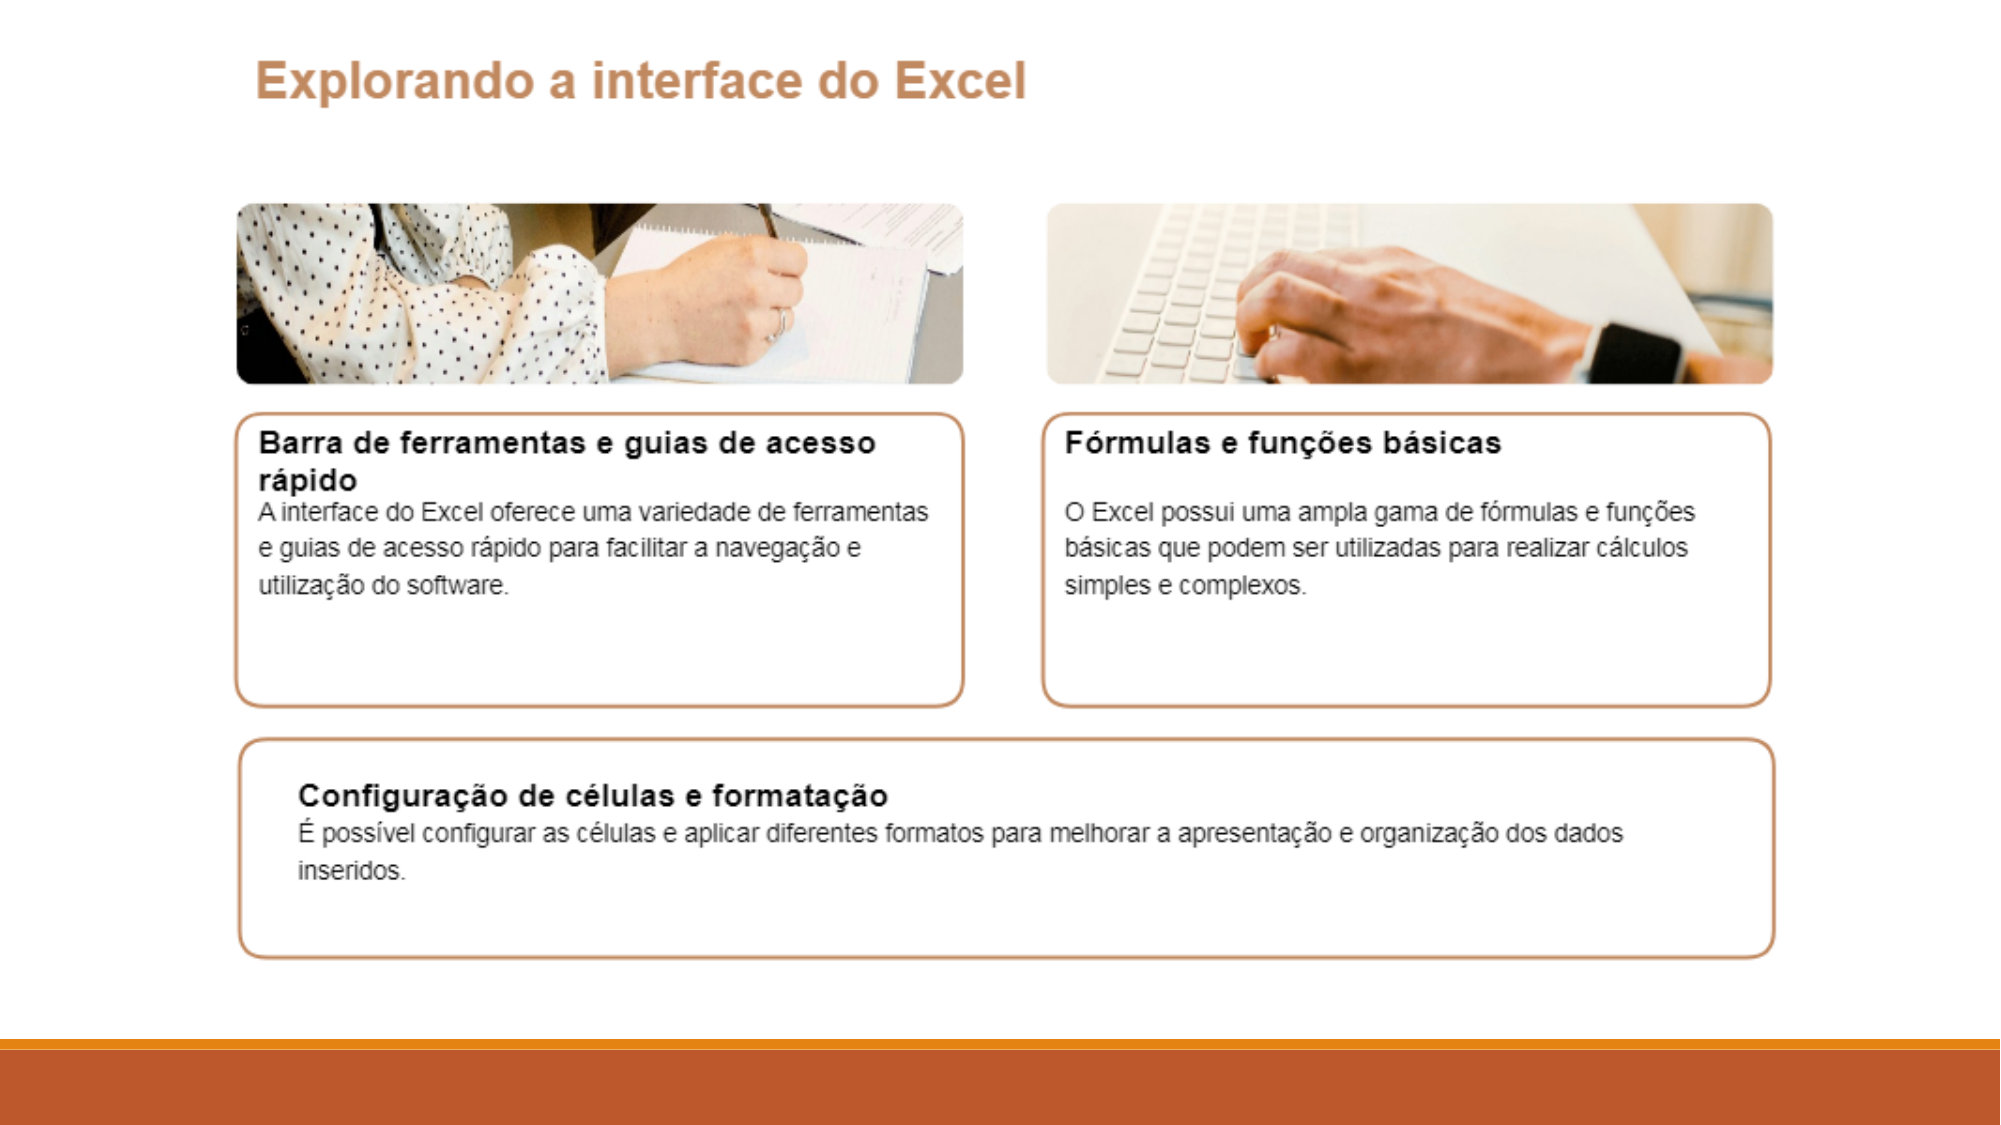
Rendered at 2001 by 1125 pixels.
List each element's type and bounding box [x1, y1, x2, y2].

picture [119, 20, 1889, 1004]
